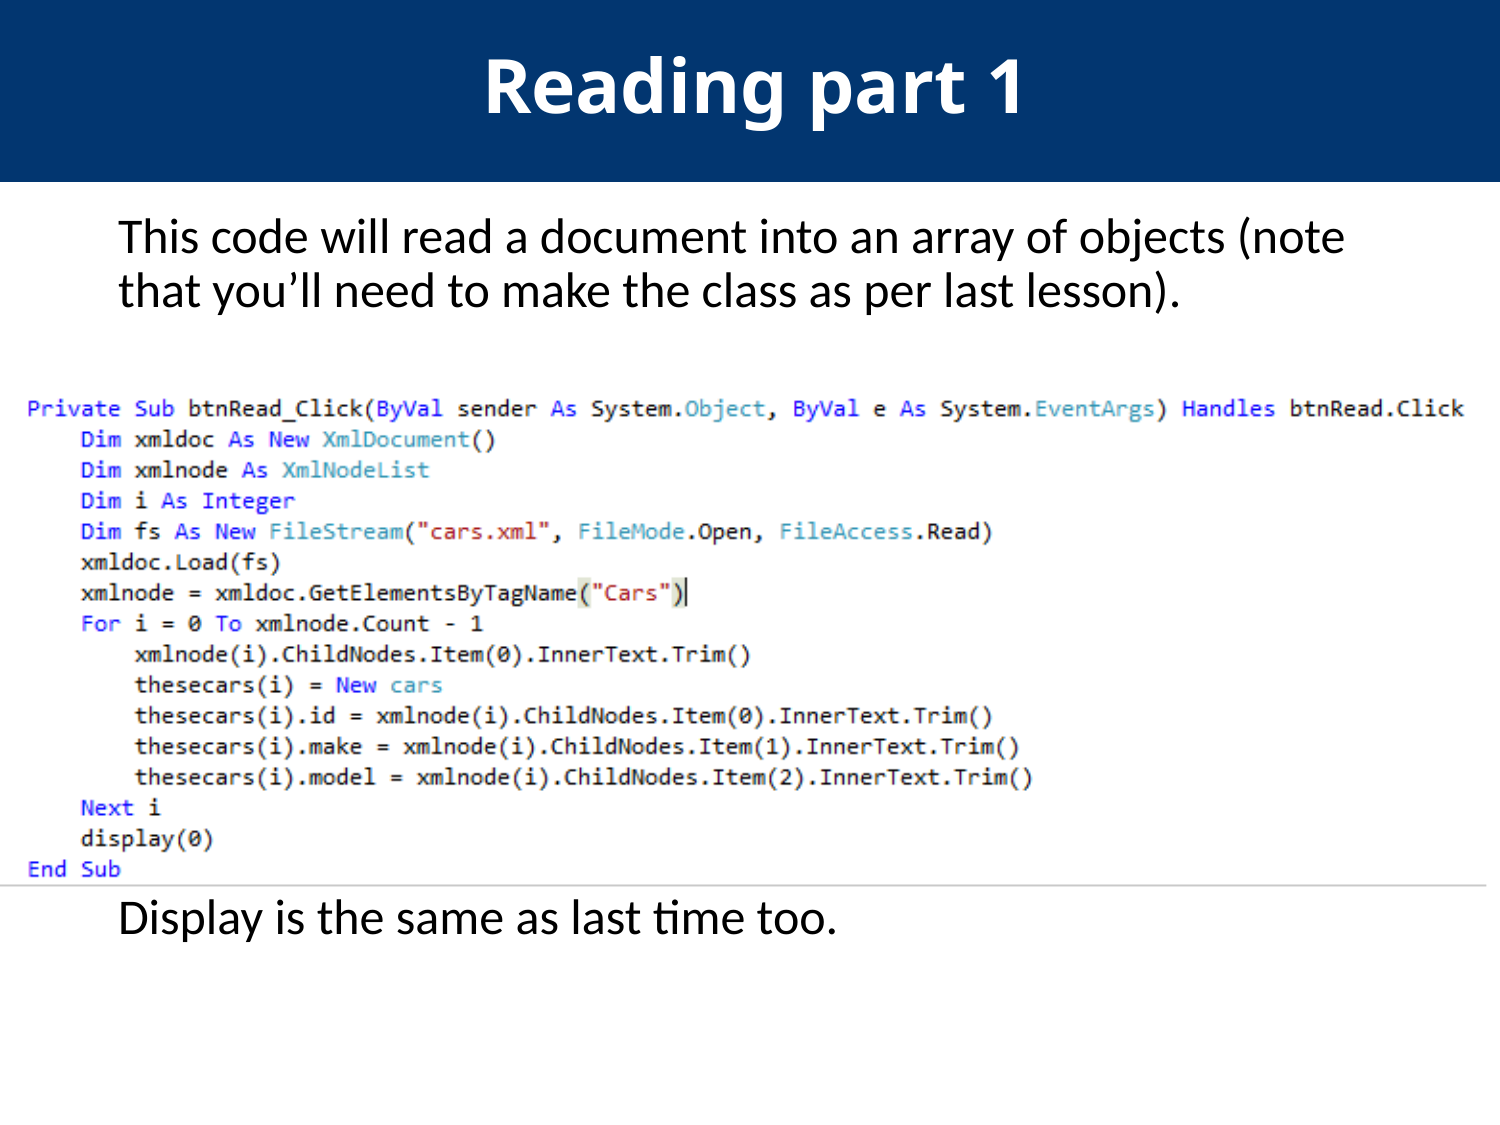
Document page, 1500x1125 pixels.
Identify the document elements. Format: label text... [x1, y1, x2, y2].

list This code will read a document into an array of objects (note that you’ll need to make the class as per last lesson). Display is the same as last time too. [103, 202, 1397, 380]
picture [0, 380, 1487, 888]
text_box Reading part 1 [29, 30, 1483, 136]
text_box [0, 0, 1500, 182]
list This code will read a document into an array of objects (note that you’ll need to make the class as per last lesson). Display is the same as last time too. [103, 888, 1397, 1003]
